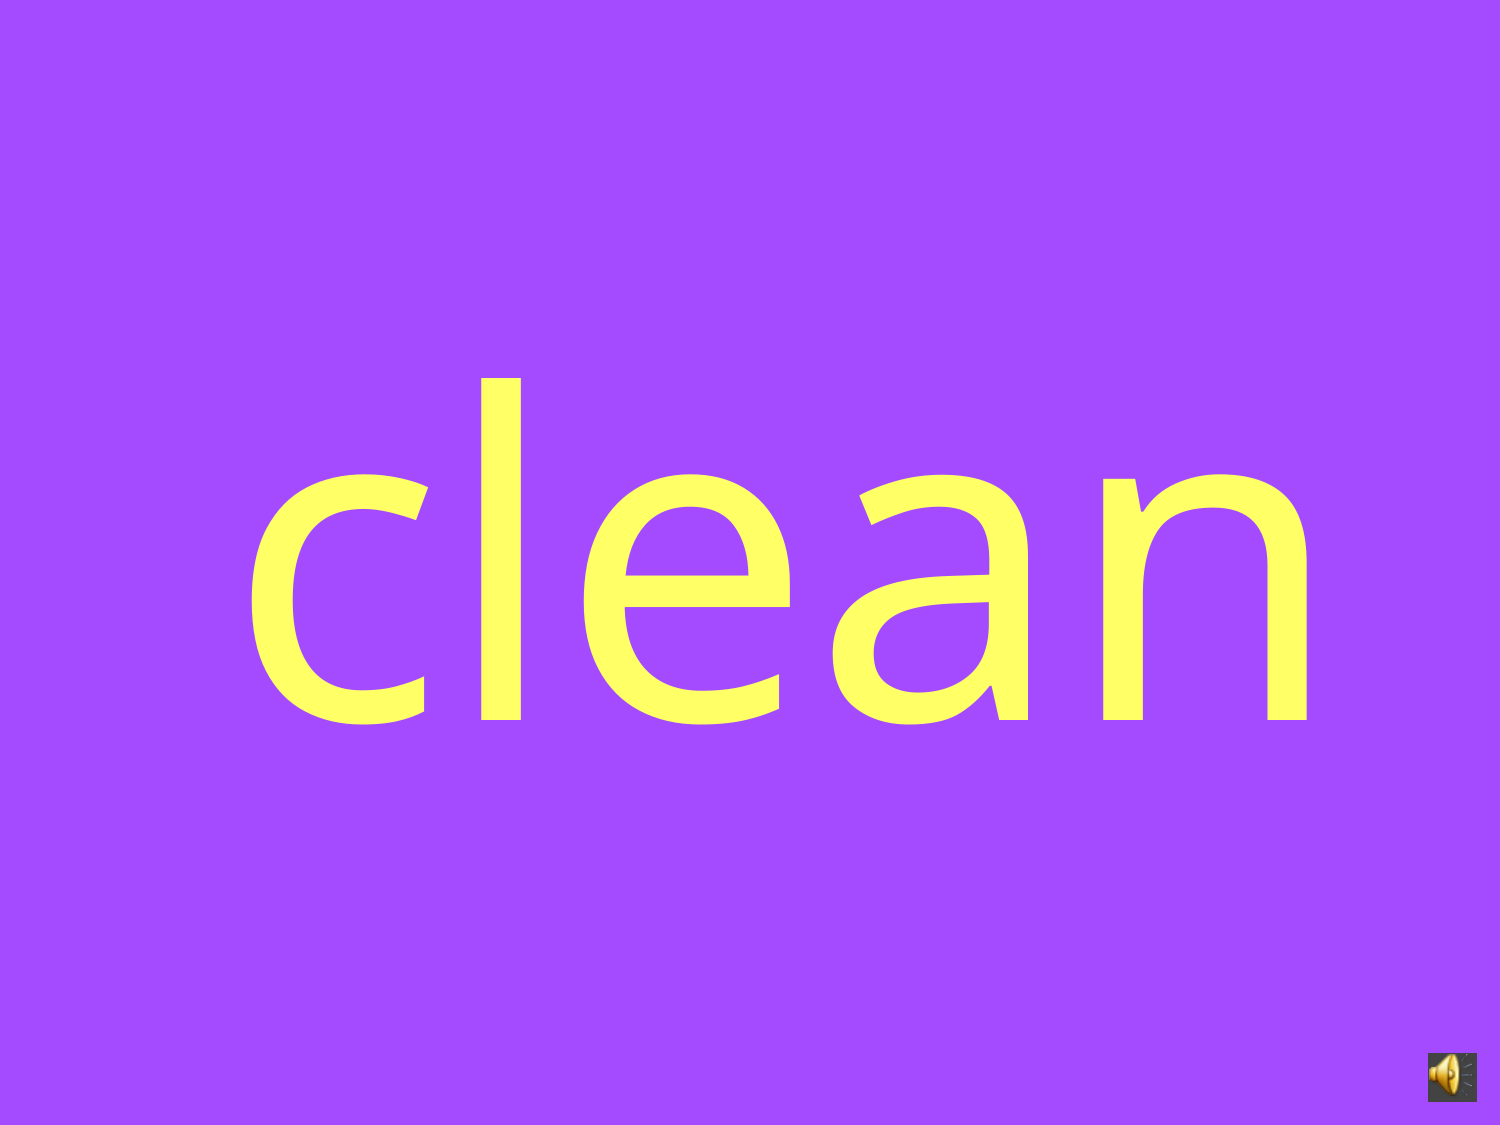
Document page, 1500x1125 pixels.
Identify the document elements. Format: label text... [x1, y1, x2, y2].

subtitle clean [212, 262, 1450, 763]
picture [1427, 1052, 1478, 1103]
